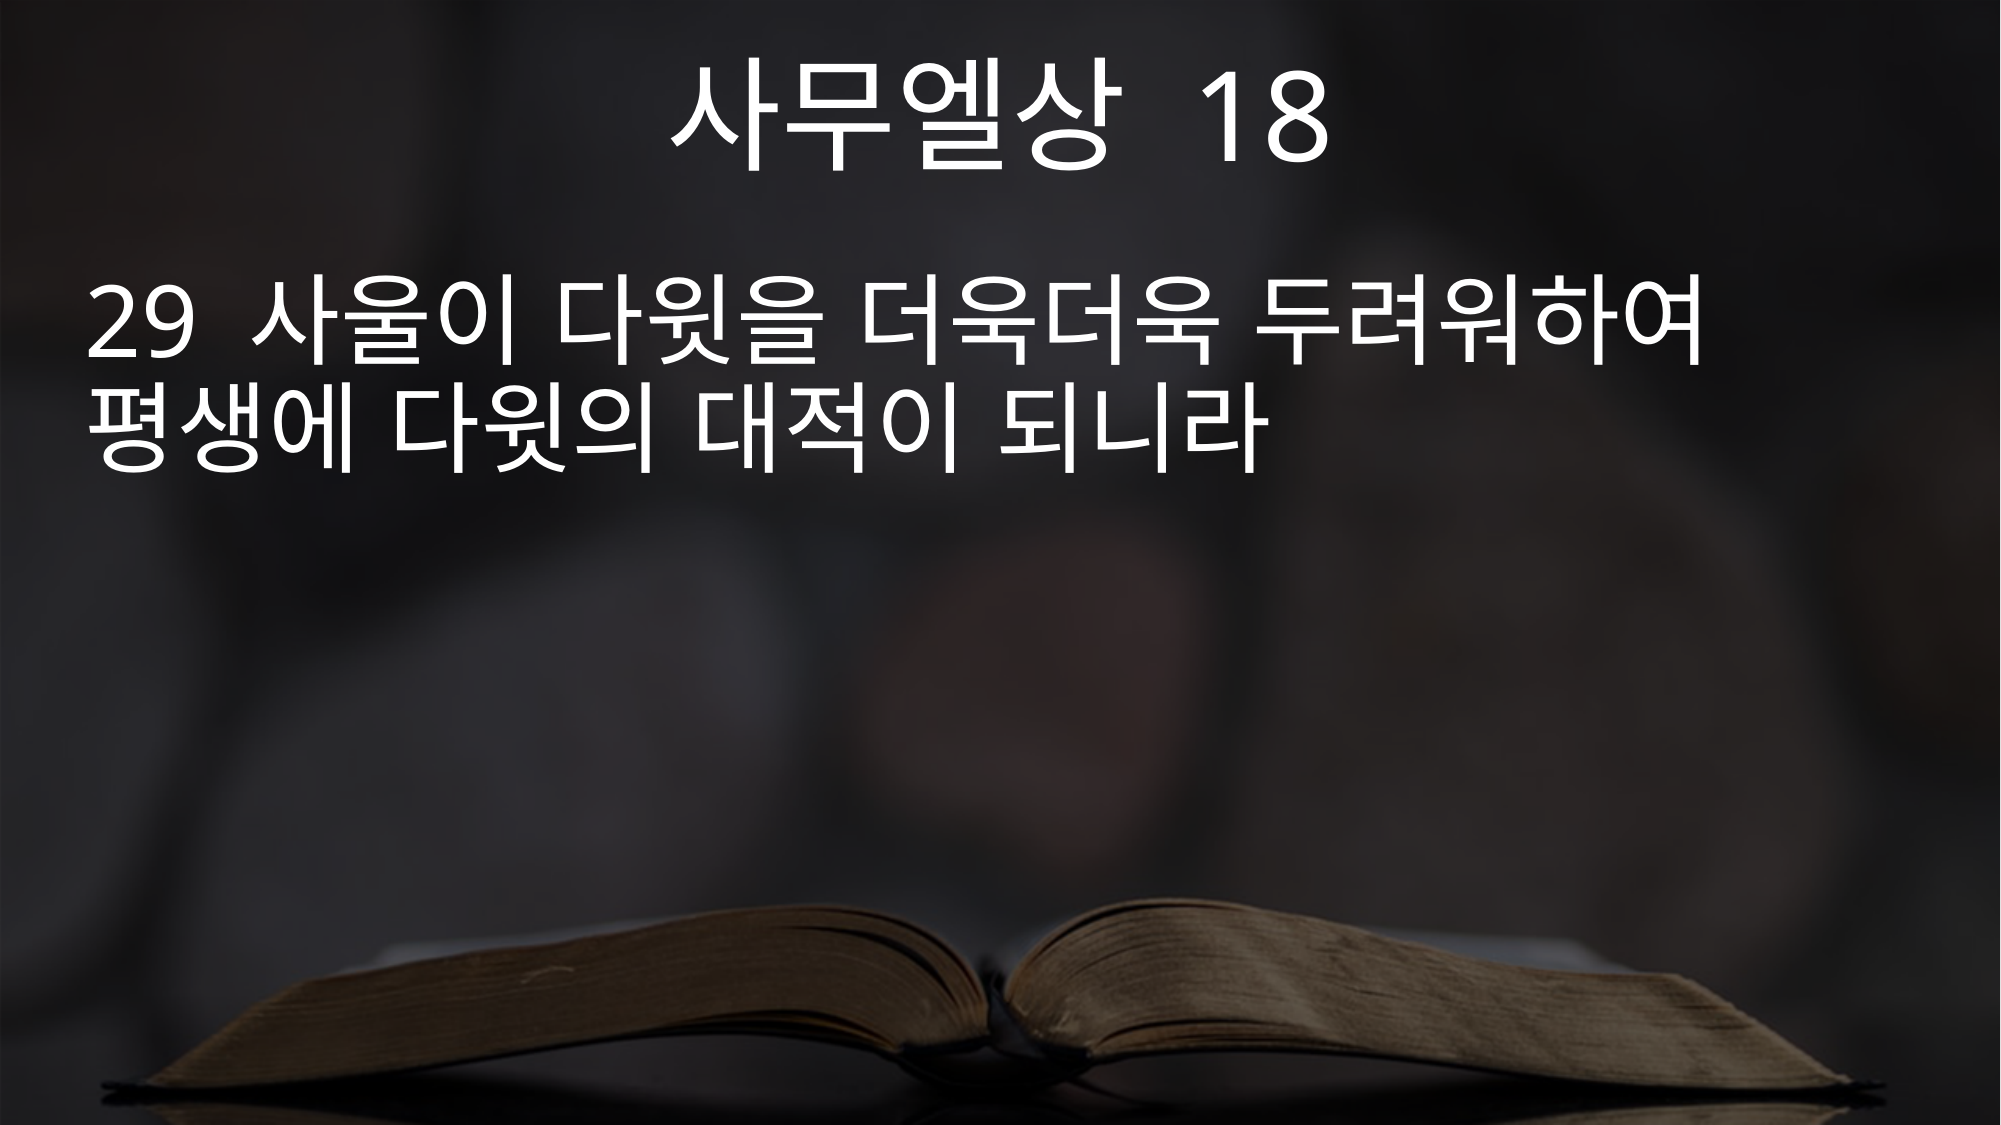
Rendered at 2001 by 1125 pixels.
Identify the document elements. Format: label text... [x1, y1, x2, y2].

list 29 사울이 다윗을 더욱더욱 두려워하여 평생에 다윗의 대적이 되니라 [69, 263, 1953, 423]
footer 사무엘상 18 [0, 32, 2000, 192]
picture [0, 0, 2001, 1125]
